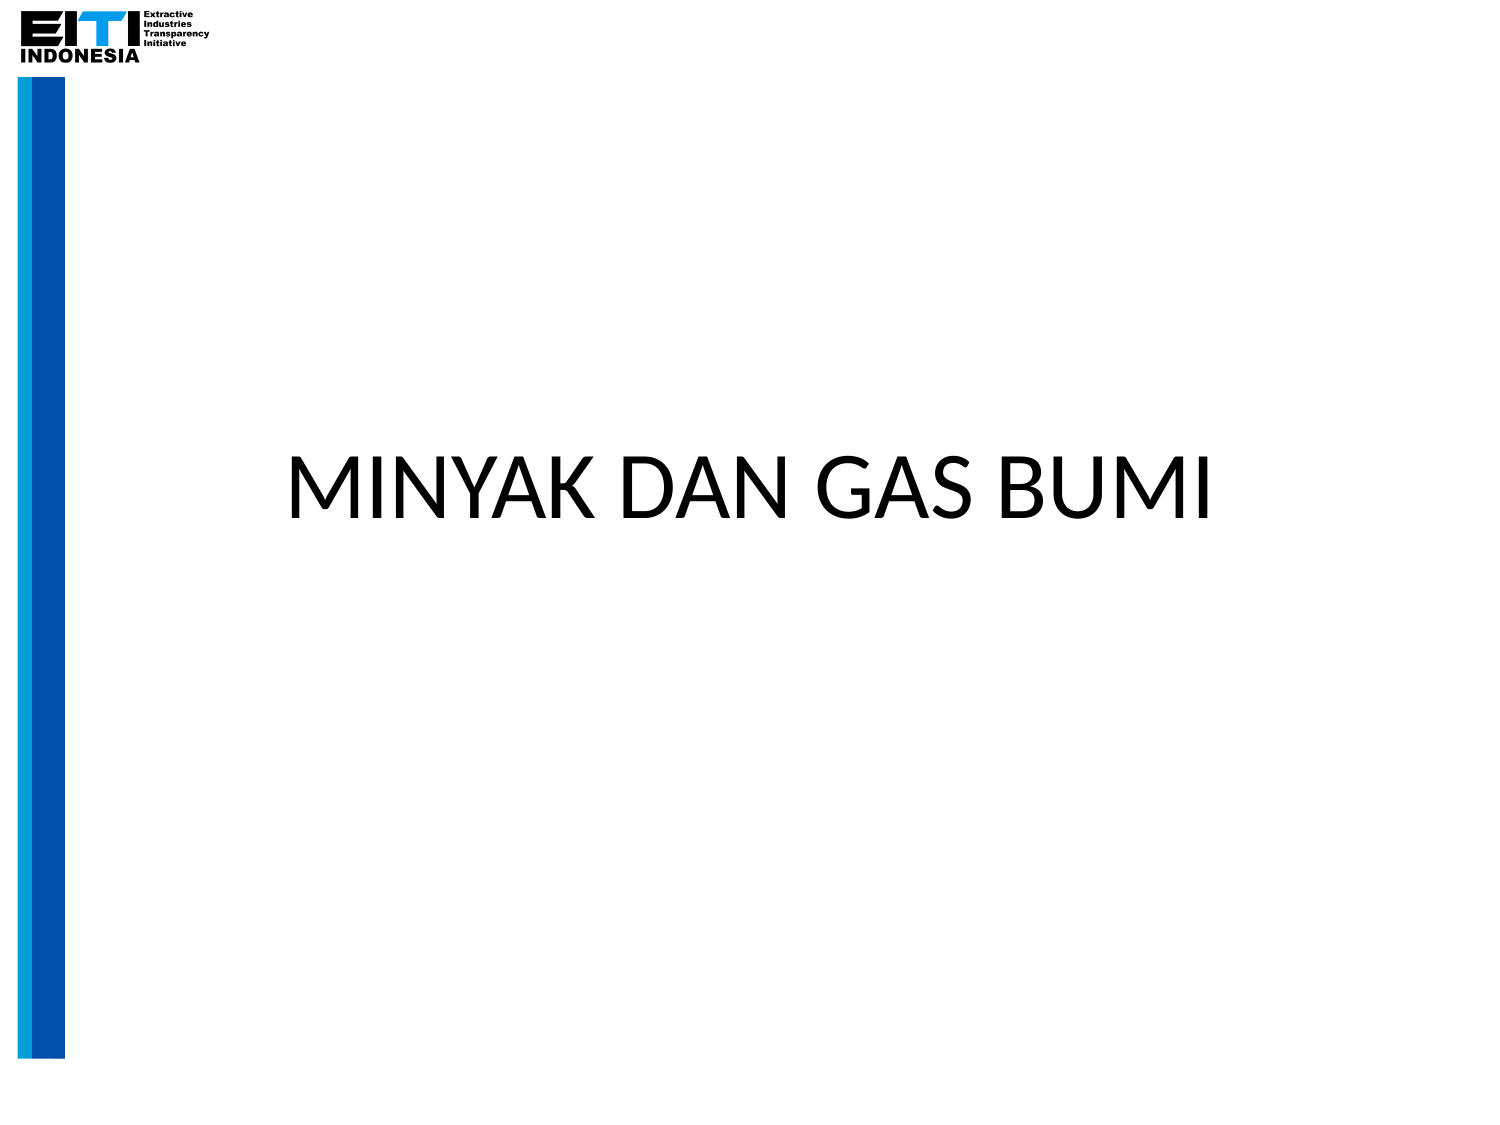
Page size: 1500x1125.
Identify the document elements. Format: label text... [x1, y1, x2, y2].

picture [17, 7, 213, 67]
list MINYAK DAN GAS BUMI [75, 280, 1425, 1047]
